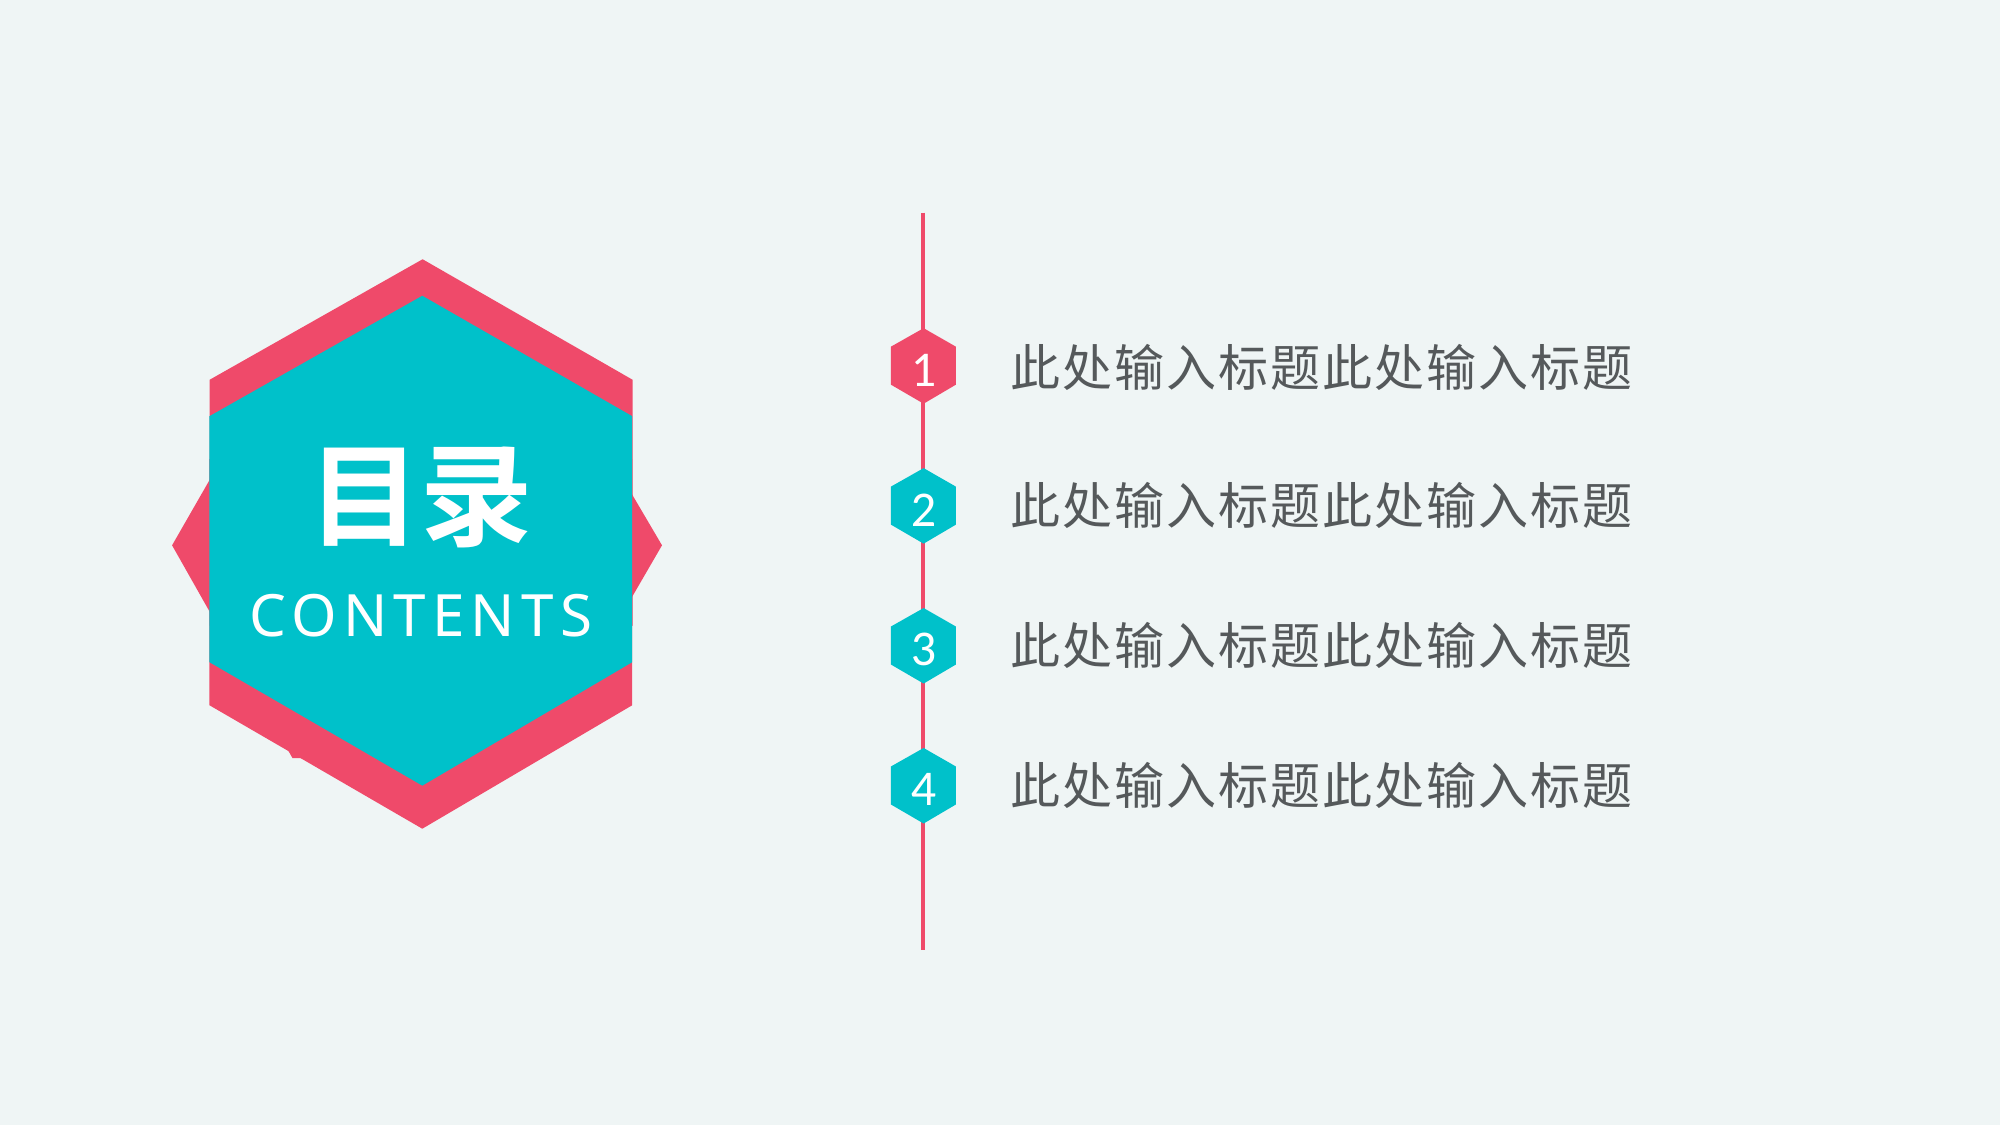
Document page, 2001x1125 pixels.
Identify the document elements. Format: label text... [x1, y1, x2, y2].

text_box 2 [924, 468, 956, 544]
text_box 4 [924, 748, 956, 824]
text_box [209, 295, 633, 786]
text_box [633, 495, 663, 596]
text_box 3 [890, 608, 923, 684]
text_box [172, 480, 209, 611]
text_box 1 [924, 328, 956, 404]
text_box CONTENTS [275, 548, 566, 678]
text_box 3 [924, 608, 956, 684]
text_box [209, 663, 633, 829]
text_box [209, 259, 633, 416]
text_box 2 [890, 468, 923, 544]
text_box 此处输入标题此处输入标题 [980, 320, 1745, 409]
text_box 此处输入标题此处输入标题 [980, 740, 1745, 829]
text_box 4 [890, 748, 923, 824]
text_box [289, 752, 300, 759]
text_box 此处输入标题此处输入标题 [980, 600, 1745, 689]
text_box 此处输入标题此处输入标题 [980, 460, 1745, 549]
text_box 目录 [275, 428, 566, 548]
text_box 1 [890, 328, 923, 404]
